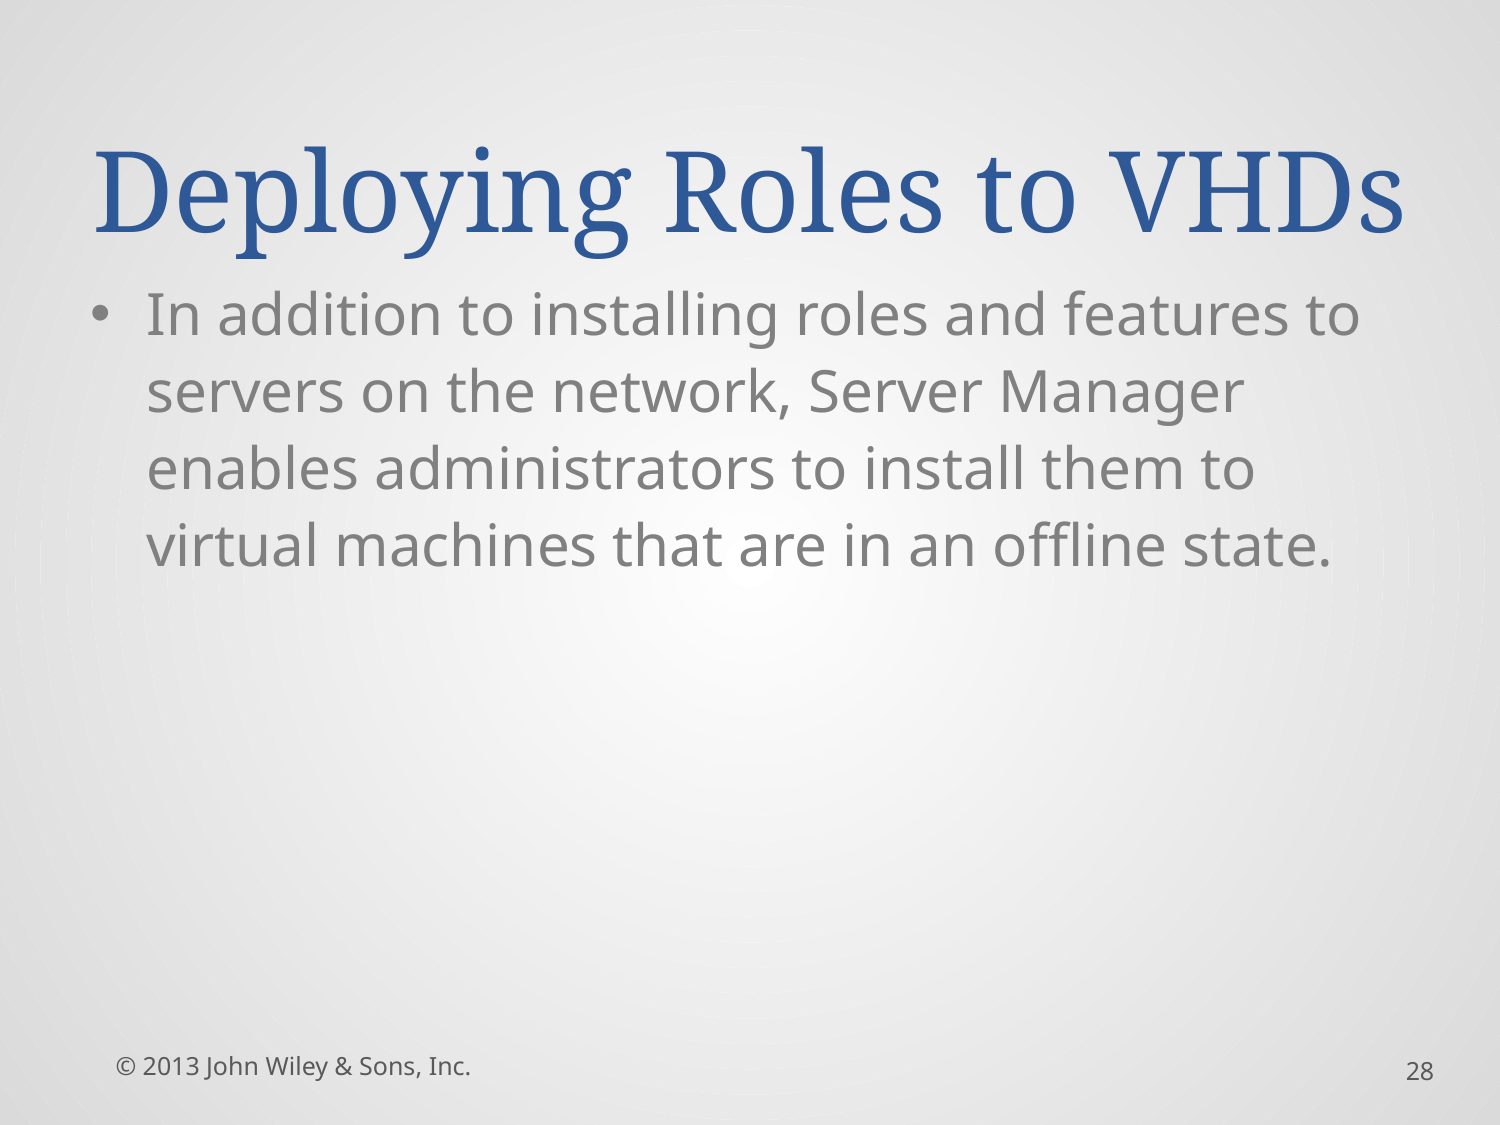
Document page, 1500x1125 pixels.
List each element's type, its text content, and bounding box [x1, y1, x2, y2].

title Deploying Roles to VHDs [75, 0, 1425, 262]
list In addition to installing roles and features to servers on the network, Server Manager enables administrators to install them to virtual machines that are in an offline state. [75, 262, 1425, 1005]
slide_number 28 [1401, 1042, 1494, 1103]
footer © 2013 John Wiley & Sons, Inc. [108, 1037, 576, 1098]
